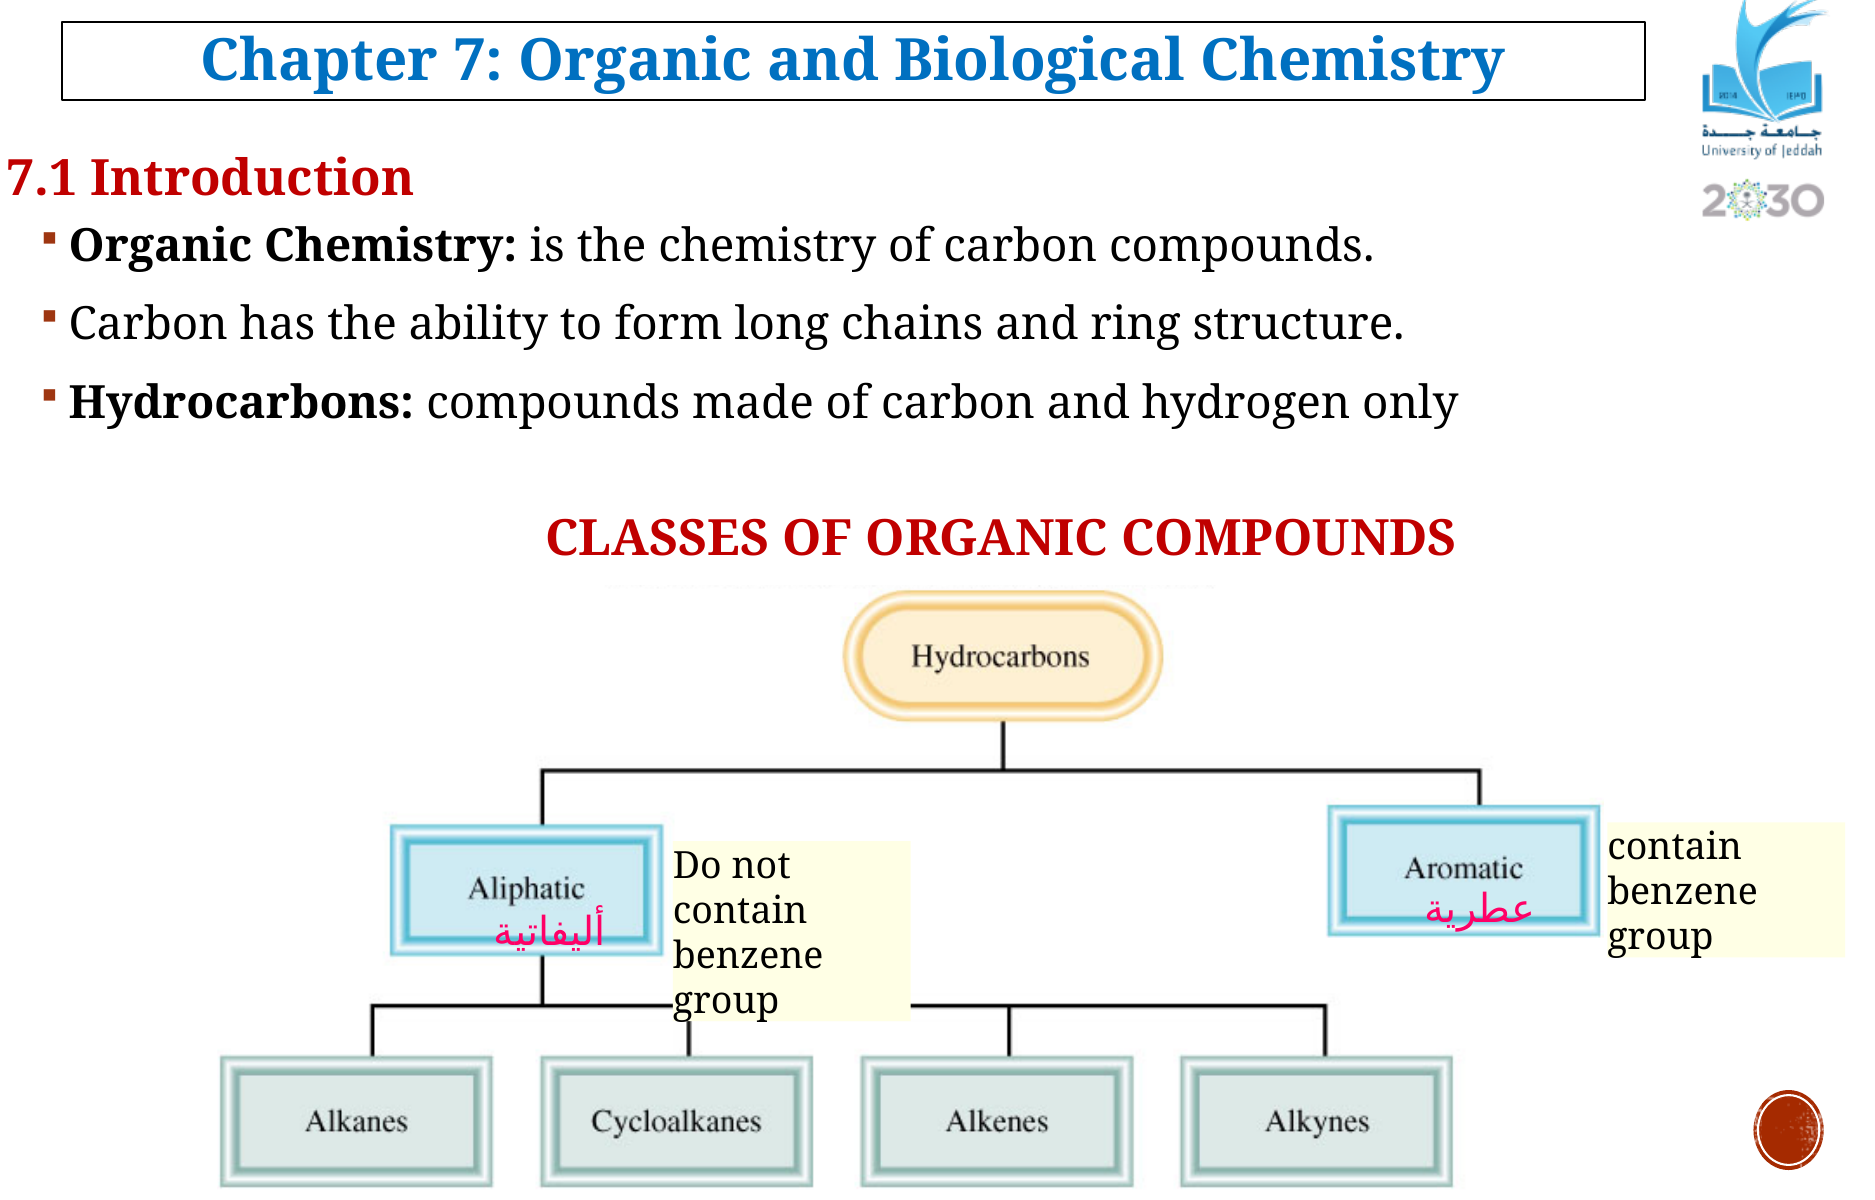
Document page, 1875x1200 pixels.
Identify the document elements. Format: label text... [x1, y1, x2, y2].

picture [1681, 0, 1846, 227]
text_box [218, 587, 1844, 1190]
title Classes of Organic Compounds [281, 496, 1722, 582]
text_box Chapter 7: Organic and Biological Chemistry [61, 21, 1646, 101]
text_box 7.1 Introduction [0, 138, 443, 214]
list Organic Chemistry: is the chemistry of carbon compounds. Carbon has the ability to form long chains and ring structure. Hydrocarbons: compounds made of carbon and hydrogen only [25, 207, 1867, 379]
